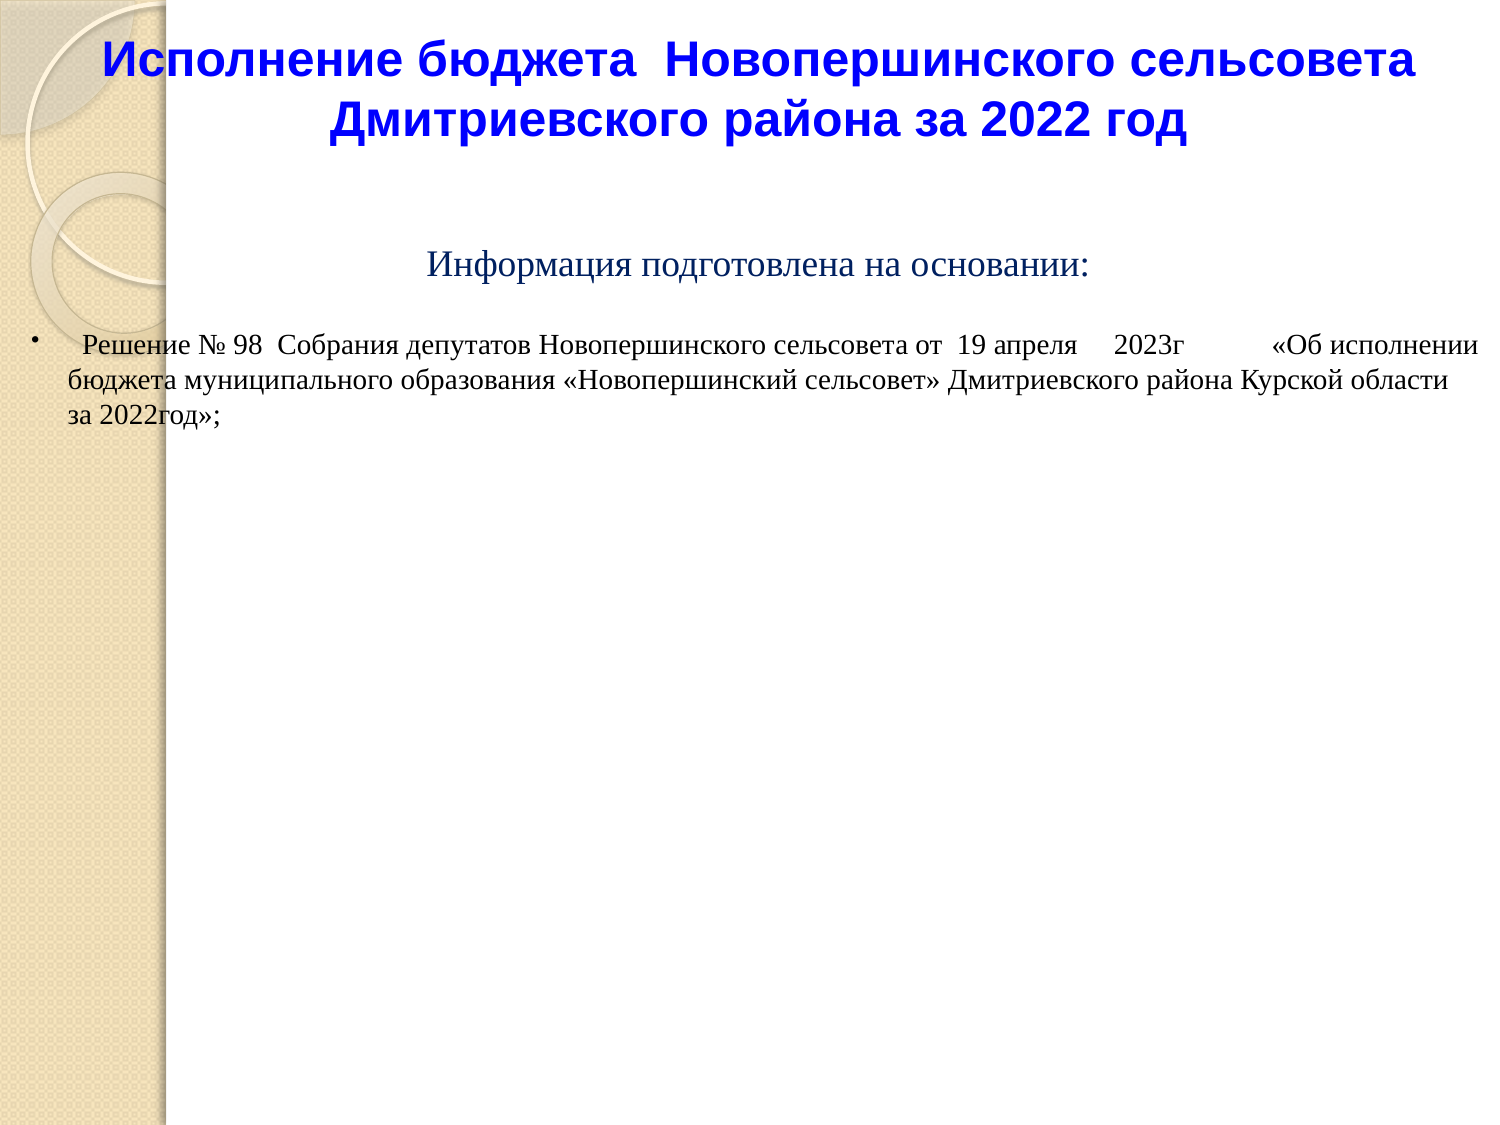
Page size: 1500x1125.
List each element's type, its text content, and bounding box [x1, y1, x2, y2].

text_box Информация подготовлена на основании: Решение № 98 Собрания депутатов Новопершинского сельсовета от 19 апреля 2023г «Об исполнении бюджета муниципального образования «Новопершинский сельсовет» Дмитриевского района Курской области за 2022год»; [17, 231, 1500, 792]
text_box Исполнение бюджета Новопершинского сельсовета Дмитриевского района за 2022 год [17, 18, 1500, 154]
